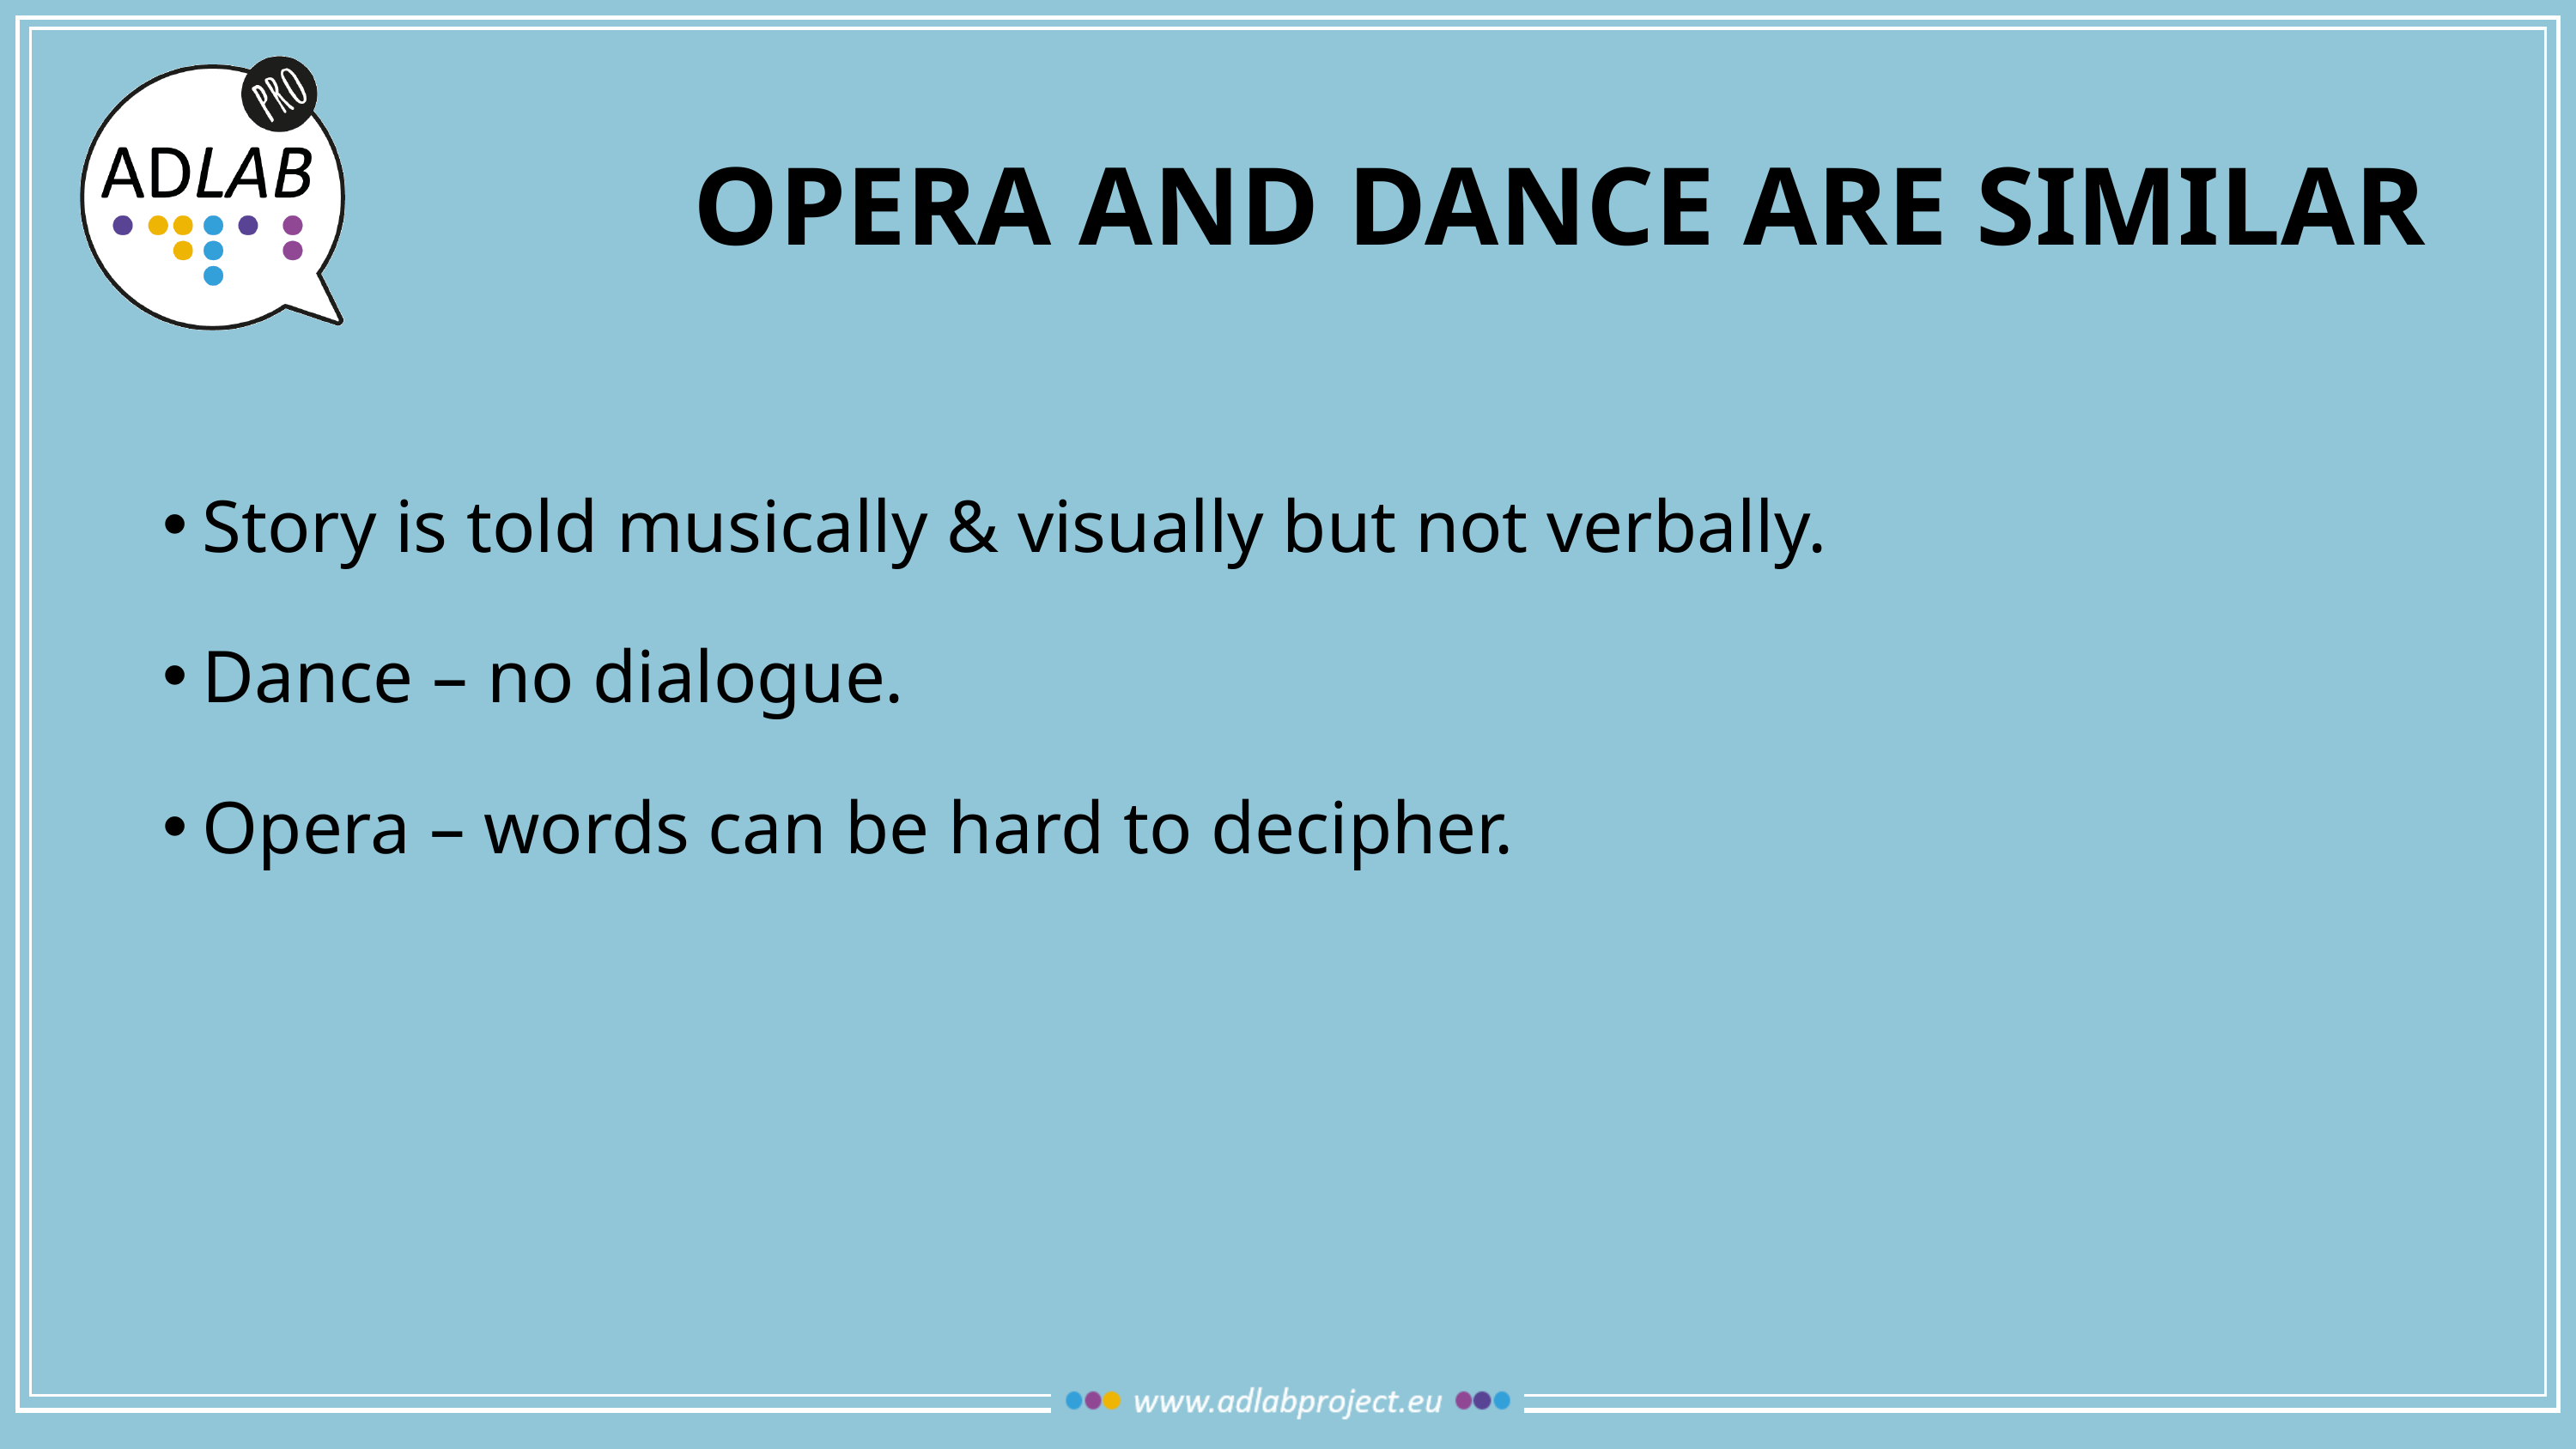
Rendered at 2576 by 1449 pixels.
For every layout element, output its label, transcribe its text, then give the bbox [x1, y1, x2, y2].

list Story is told musically & visually but not verbally. Dance – no dialogue. Opera – words can be hard to decipher. [150, 431, 2467, 1087]
picture [72, 49, 353, 330]
picture [1051, 1378, 1524, 1429]
title opera and dance are similar [384, 70, 2467, 351]
